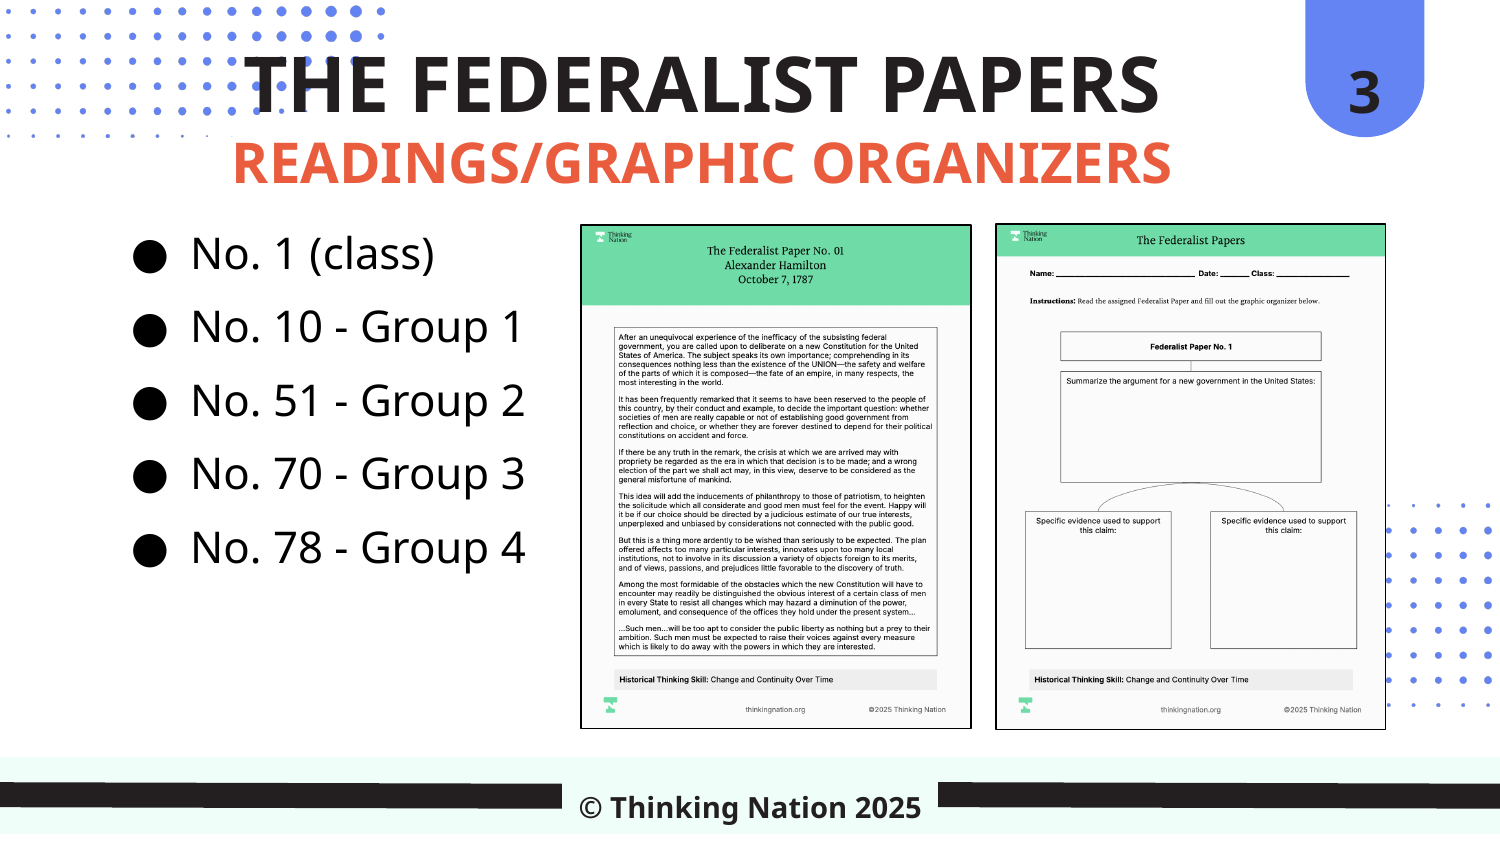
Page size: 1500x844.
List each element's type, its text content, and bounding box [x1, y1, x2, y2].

text_box THE FEDERALIST PAPERS READINGS/GRAPHIC ORGANIZERS [126, 35, 1279, 196]
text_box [0, 756, 1500, 835]
text_box [1390, 503, 1500, 708]
picture [996, 224, 1386, 730]
text_box [0, 0, 385, 138]
picture [581, 225, 971, 729]
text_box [1300, 0, 1430, 138]
text_box No. 1 (class) No. 10 - Group 1 No. 51 - Group 2 No. 70 - Group 3 No. 78 - Group 4 [115, 225, 580, 572]
